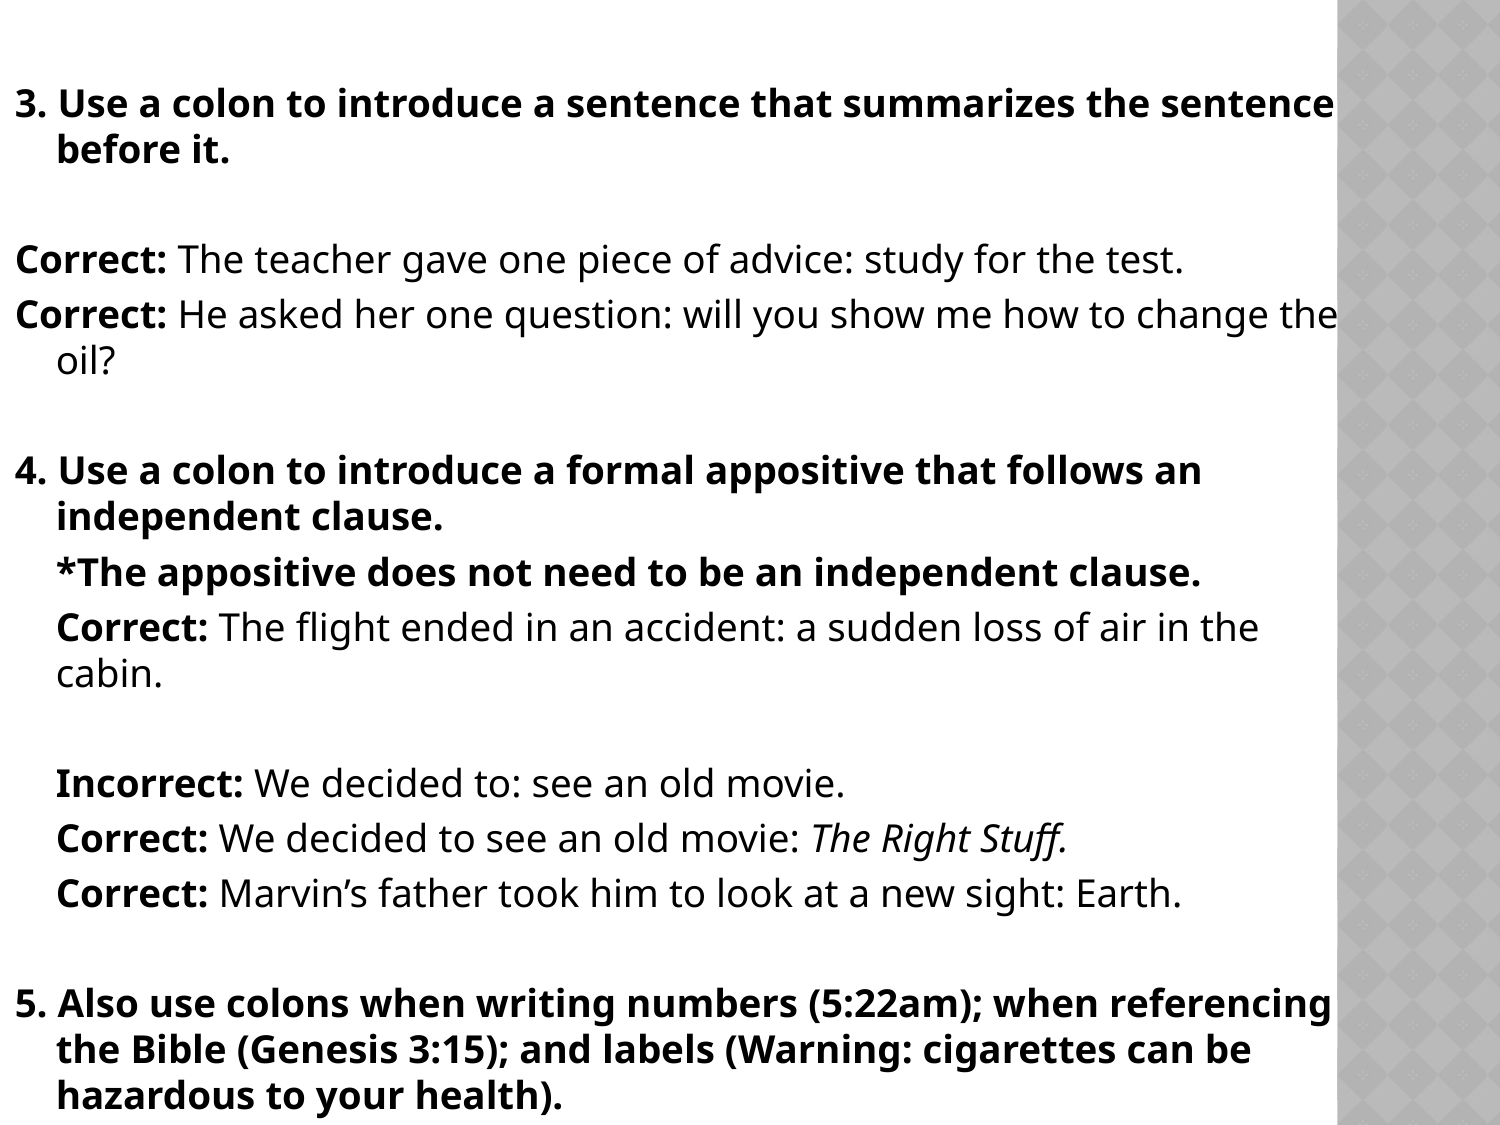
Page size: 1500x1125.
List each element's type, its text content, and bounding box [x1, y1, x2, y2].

list 3. Use a colon to introduce a sentence that summarizes the sentence before it. Correct: The teacher gave one piece of advice: study for the test. Correct: He asked her one question: will you show me how to change the oil? 4. Use a colon to introduce a formal appositive that follows an independent clause. *The appositive does not need to be an independent clause. Correct: The flight ended in an accident: a sudden loss of air in the cabin. Incorrect: We decided to: see an old movie. Correct: We decided to see an old movie: The Right Stuff. Correct: Marvin’s father took him to look at a new sight: Earth. 5. Also use colons when writing numbers (5:22am); when referencing the Bible (Genesis 3:15); and labels (Warning: cigarettes can be hazardous to your health). [0, 71, 1363, 1125]
